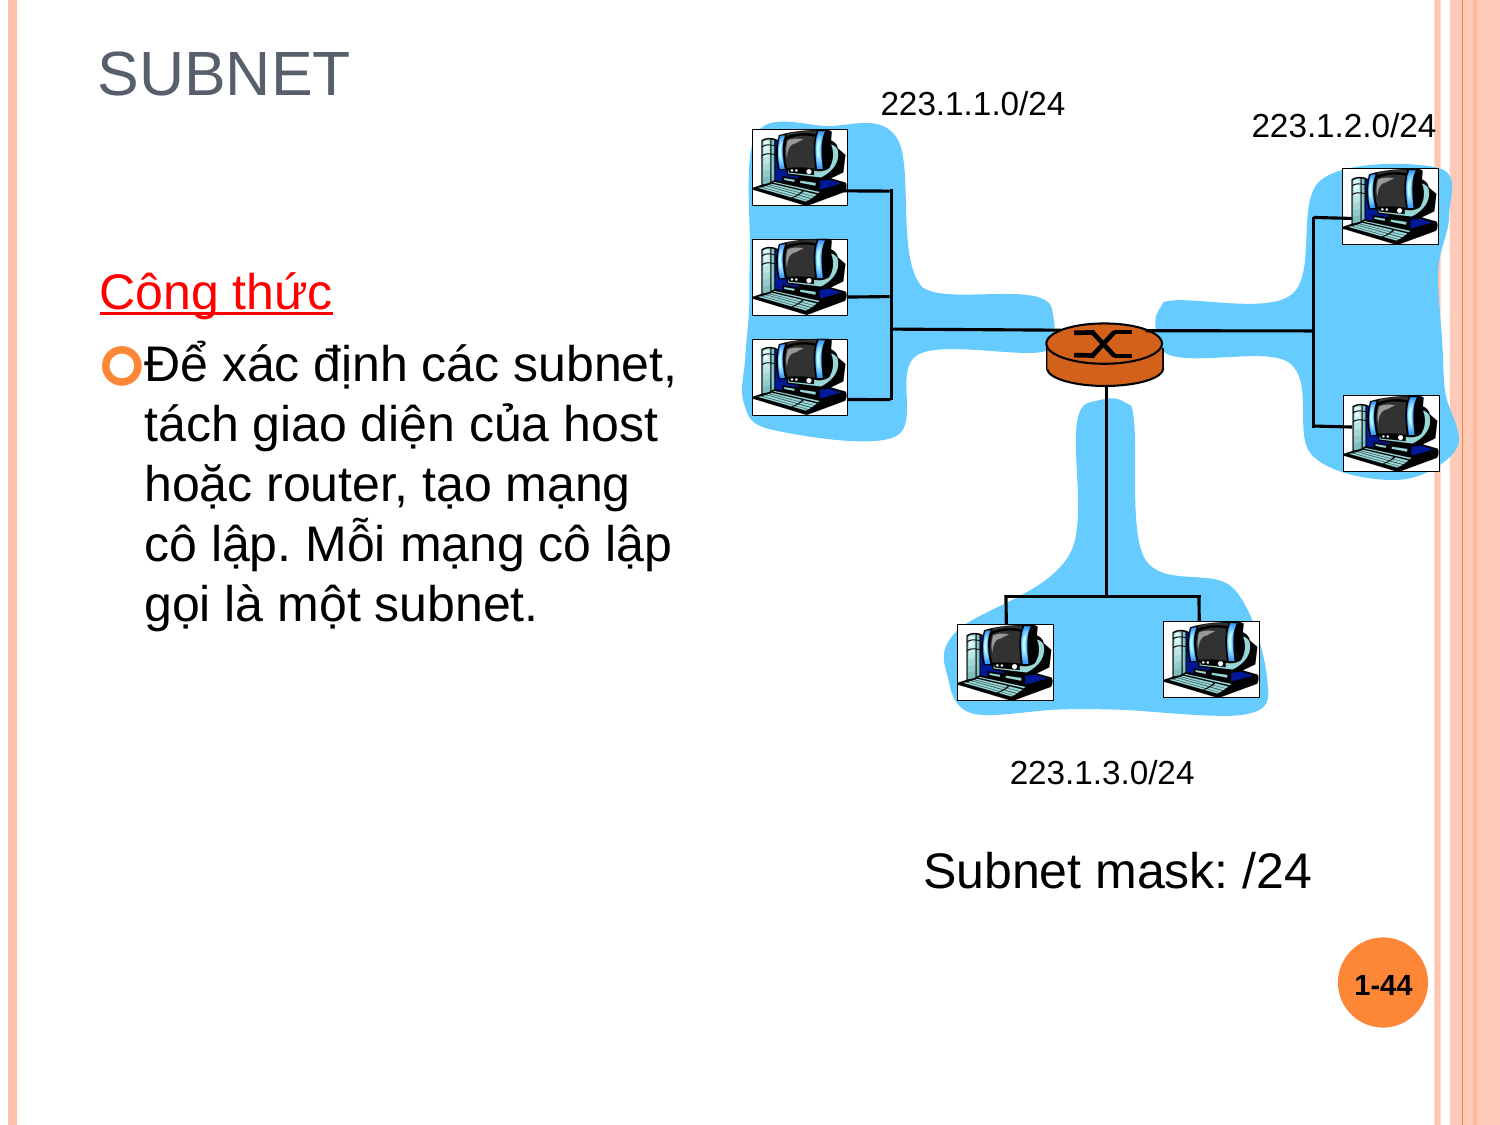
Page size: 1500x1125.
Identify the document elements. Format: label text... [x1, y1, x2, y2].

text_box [739, 74, 1466, 799]
text_box Subnet mask: /24 [908, 831, 1328, 907]
slide_number 1-‹#› [1333, 940, 1434, 1026]
title Subnet [82, 25, 937, 213]
list Công thức Để xác định các subnet, tách giao diện của host hoặc router, tạo mạng cô lập. Mỗi mạng cô lập gọi là một subnet. [84, 251, 710, 1015]
list [78, 218, 685, 982]
